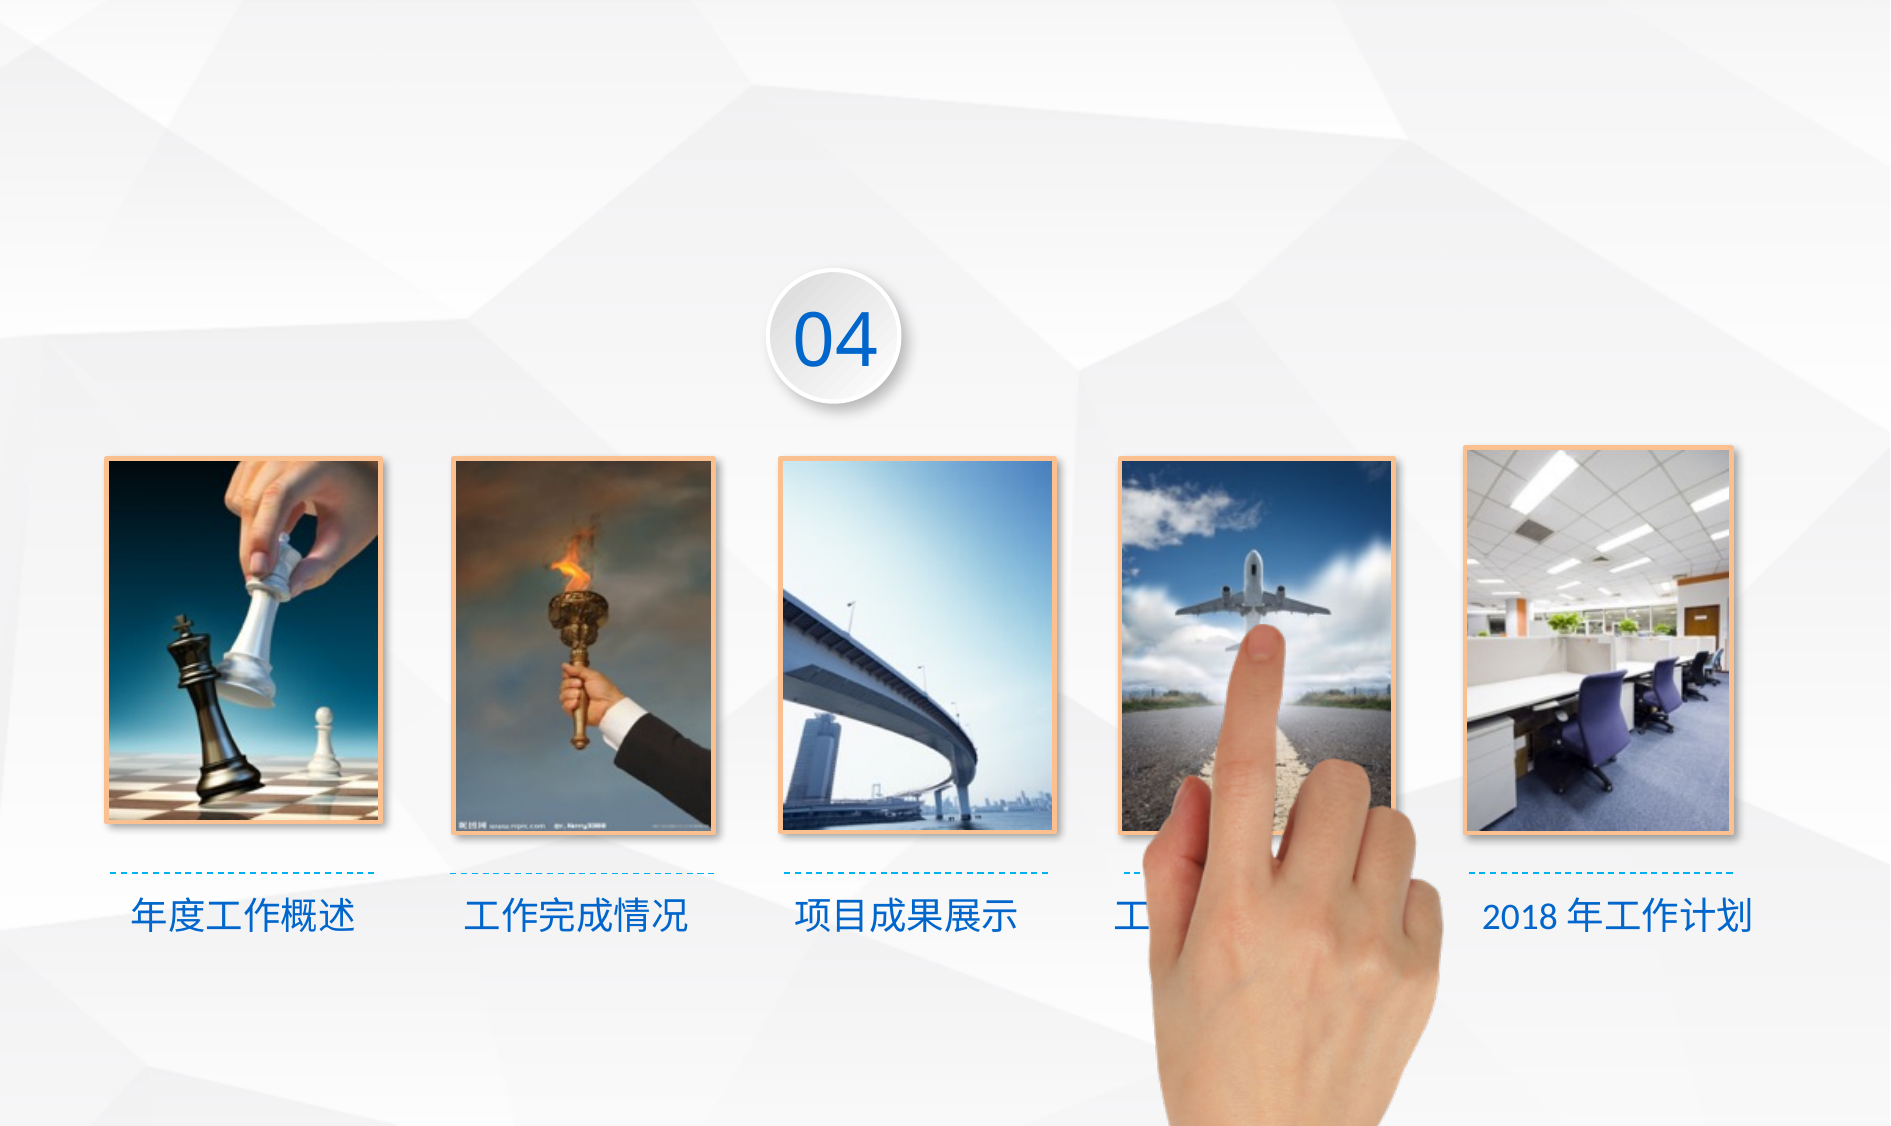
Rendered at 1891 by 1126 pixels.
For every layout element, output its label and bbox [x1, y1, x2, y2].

picture [0, 0, 1891, 1126]
text_box [767, 269, 900, 402]
text_box [108, 460, 379, 946]
text_box [779, 460, 1053, 946]
text_box [1466, 449, 1773, 946]
text_box [448, 460, 719, 946]
text_box [1098, 460, 1444, 946]
